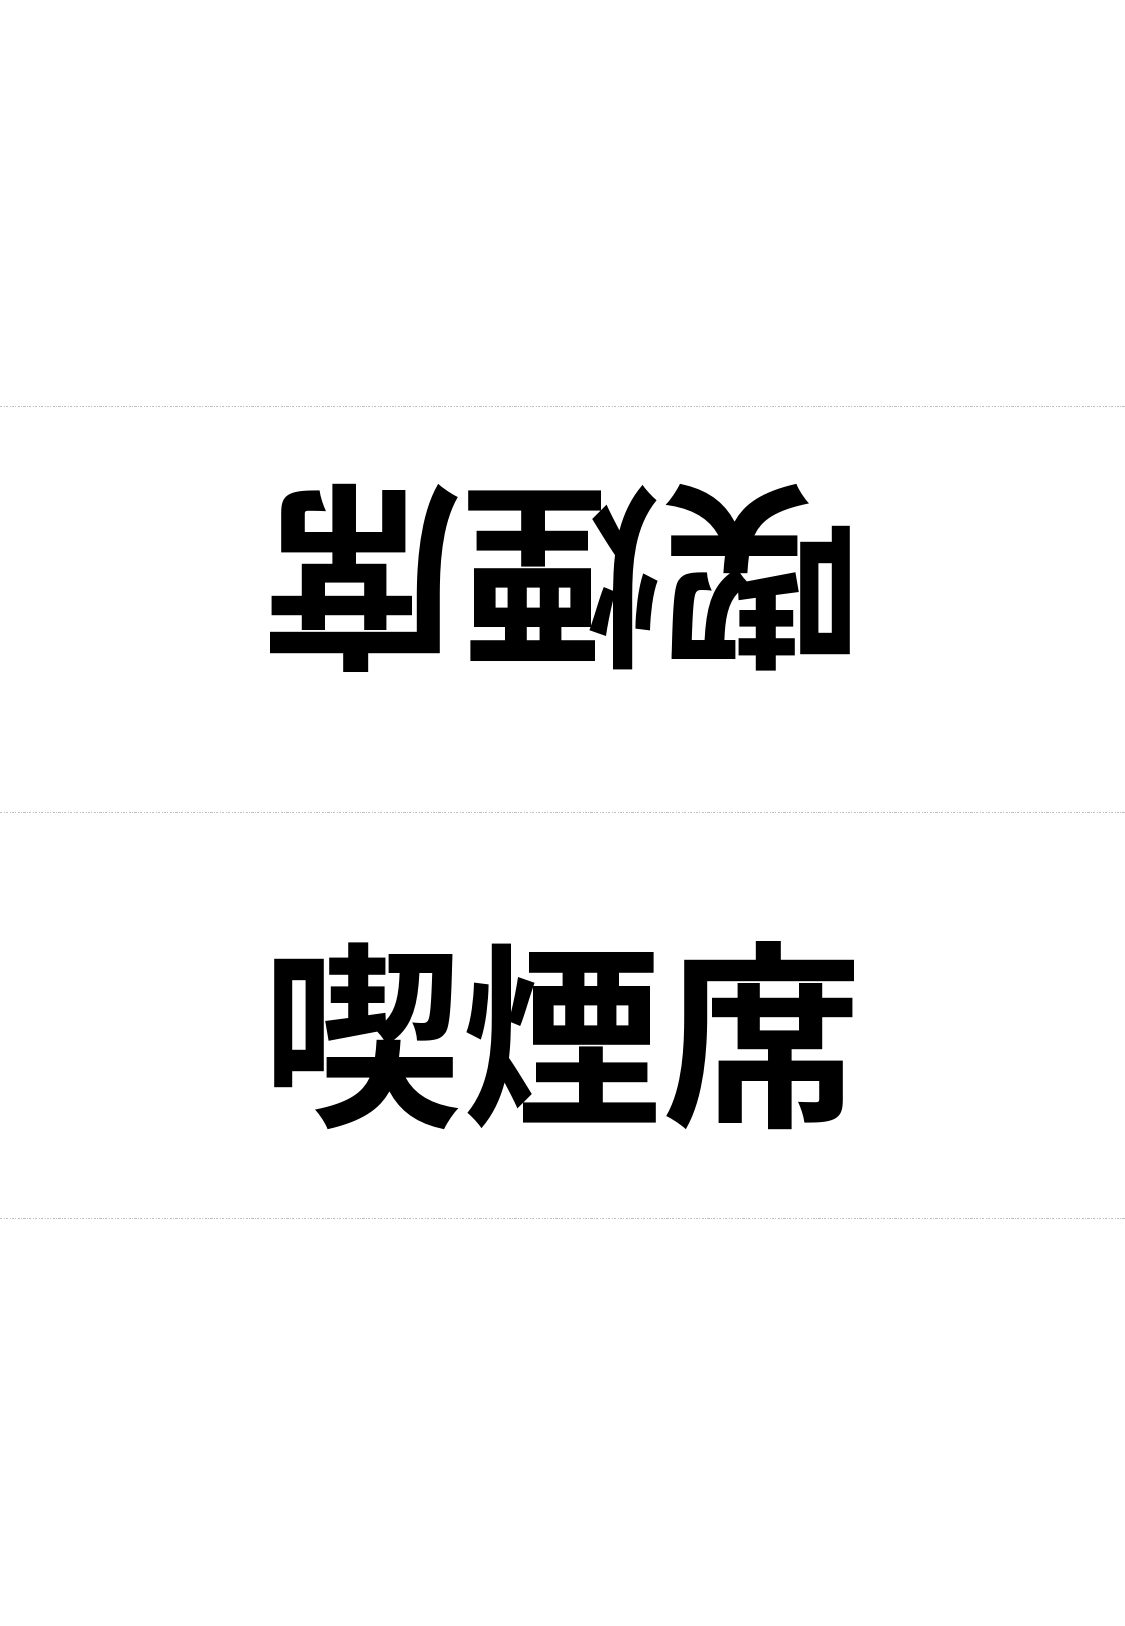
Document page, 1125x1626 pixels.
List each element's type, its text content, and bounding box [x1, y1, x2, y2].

text_box 喫煙席 [247, 904, 878, 1159]
text_box 喫煙席 [247, 455, 878, 710]
